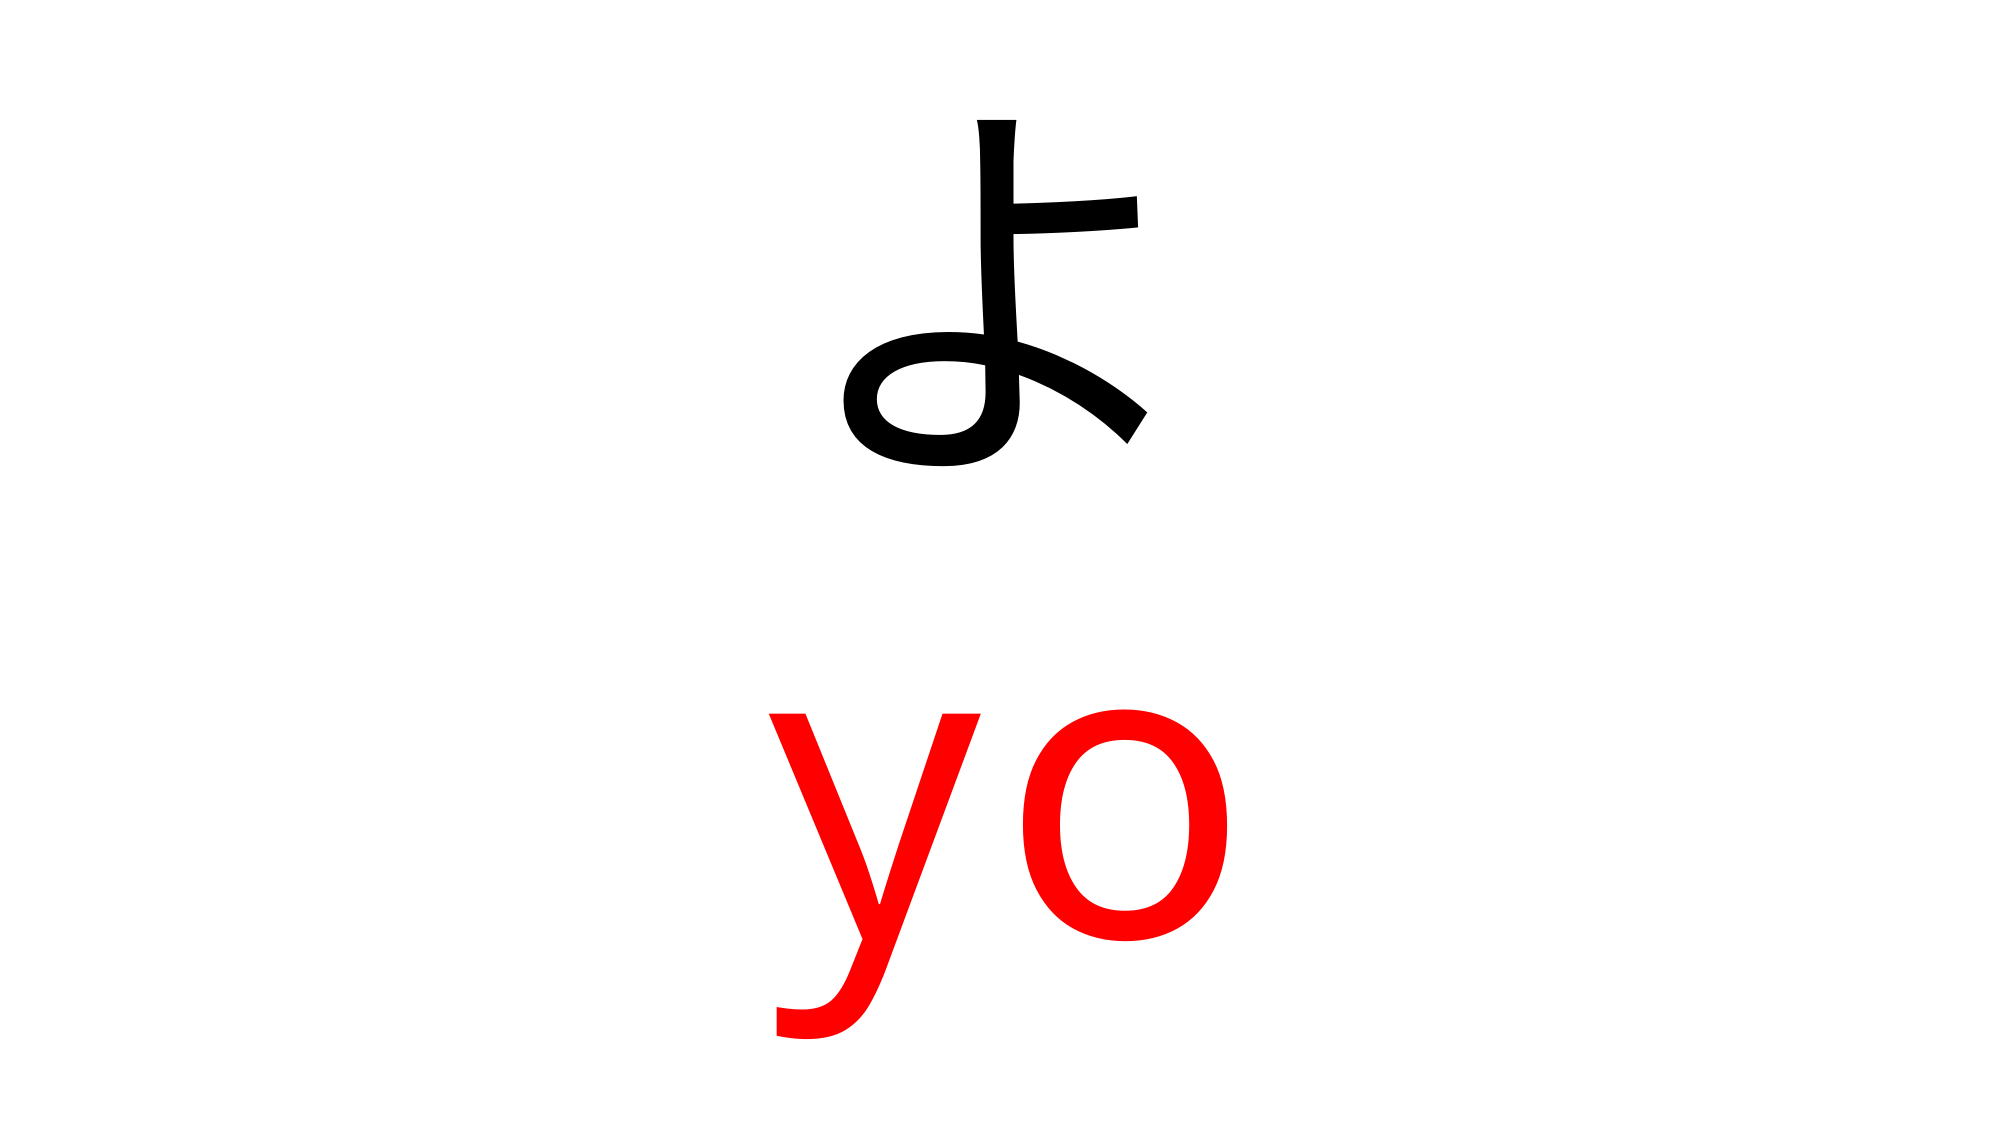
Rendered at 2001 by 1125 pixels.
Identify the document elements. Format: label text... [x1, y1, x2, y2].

title よ [249, 71, 1750, 545]
text_box yo [249, 562, 1750, 1036]
